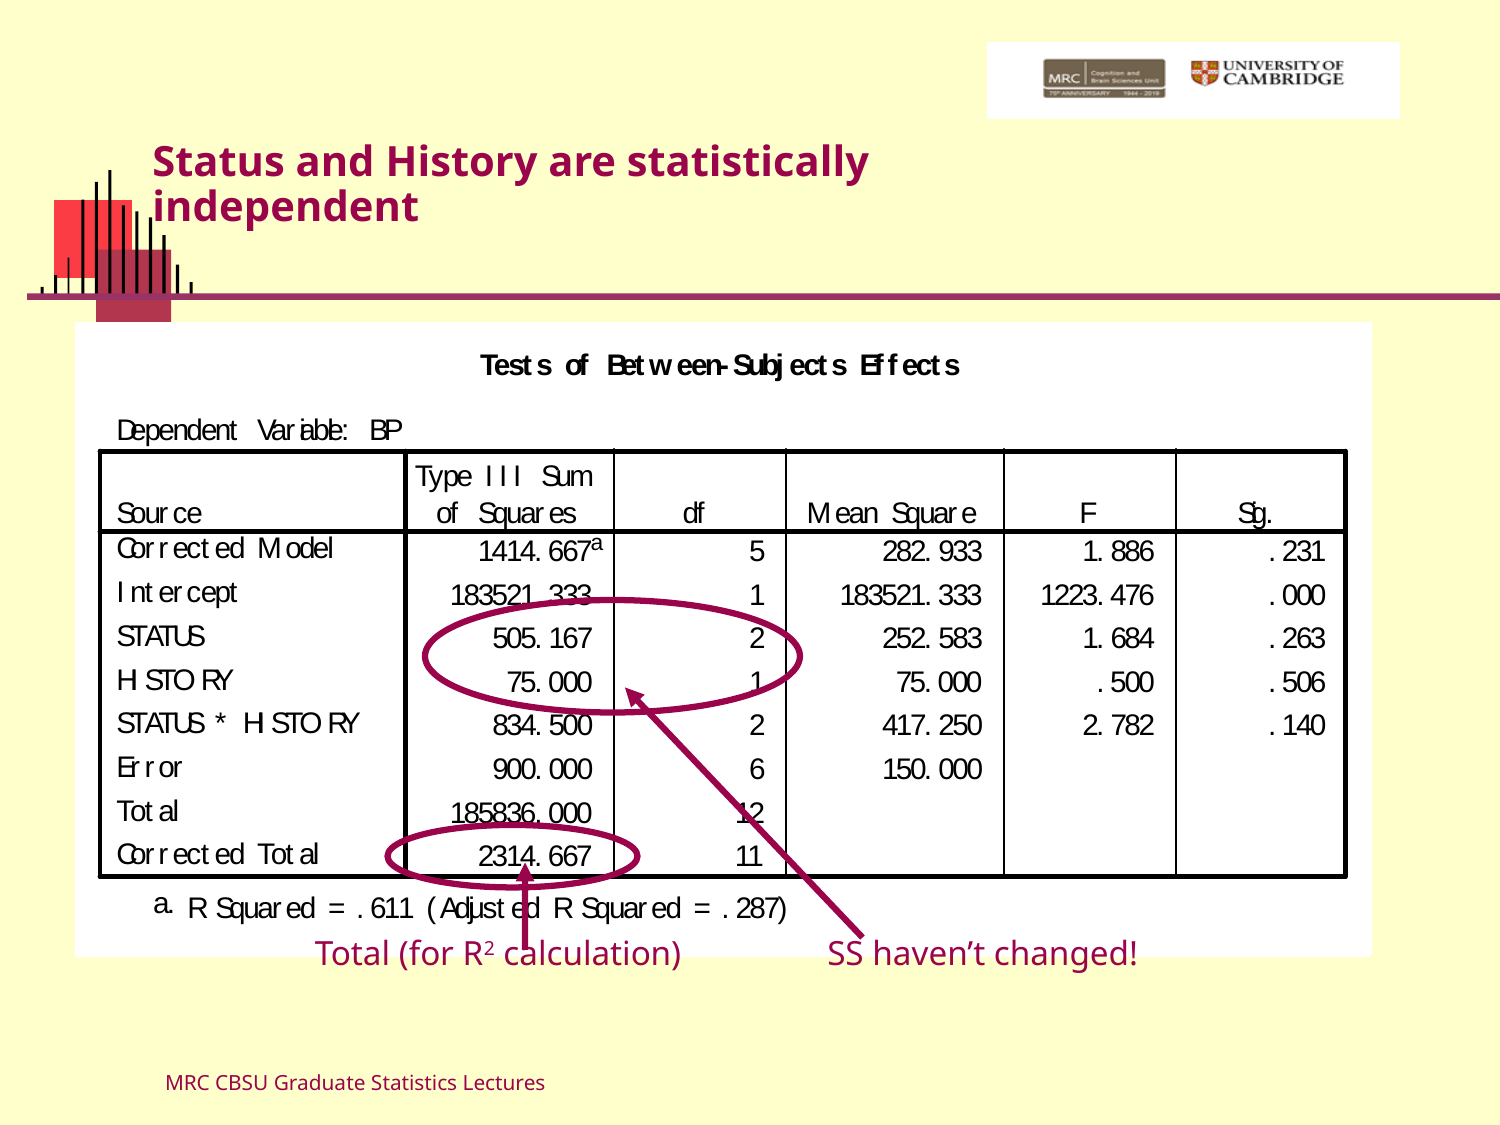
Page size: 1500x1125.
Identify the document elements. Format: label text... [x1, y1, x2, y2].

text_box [74, 322, 1426, 978]
title Status and History are statistically independent [137, 137, 988, 233]
picture [987, 42, 1400, 119]
footer MRC CBSU Graduate Statistics Lectures [149, 1062, 988, 1101]
